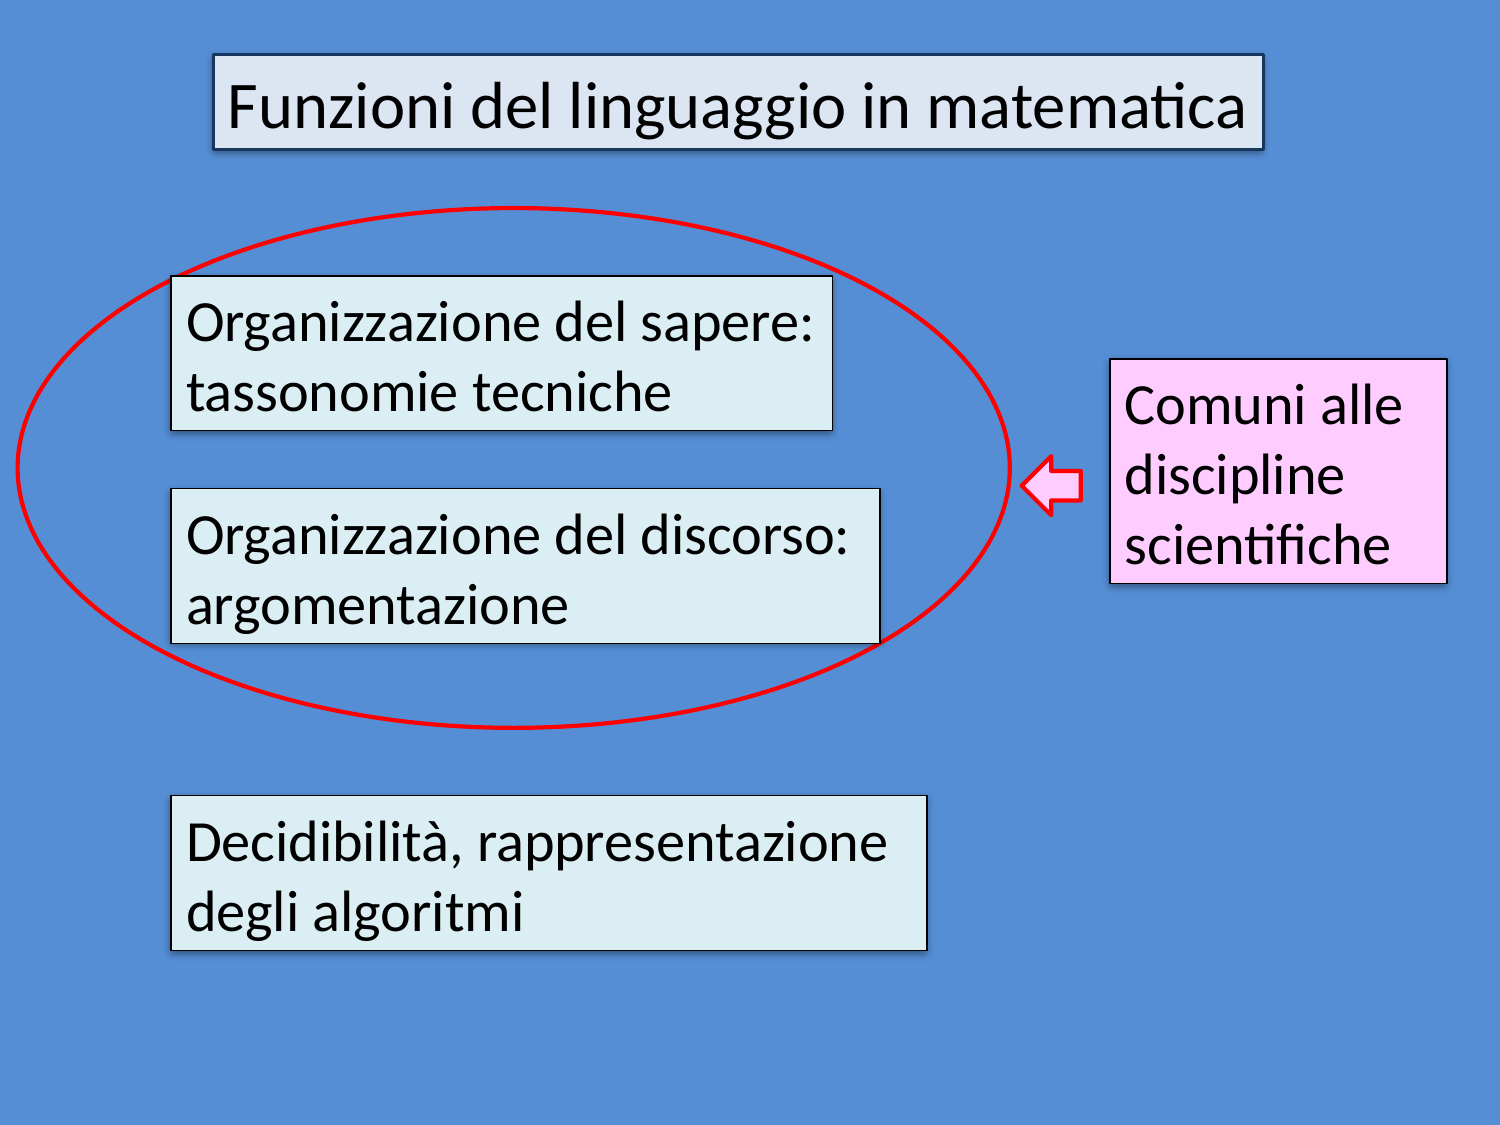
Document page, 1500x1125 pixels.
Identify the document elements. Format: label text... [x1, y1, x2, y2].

text_box [1019, 454, 1083, 518]
text_box Funzioni del linguaggio in matematica [212, 54, 1264, 150]
text_box Comuni alle discipline scientifiche [1109, 358, 1448, 584]
text_box Organizzazione del sapere: tassonomie tecniche [170, 275, 833, 431]
text_box Organizzazione del discorso: argomentazione [170, 488, 881, 644]
text_box Decidibilità, rappresentazione degli algoritmi [170, 795, 928, 951]
text_box [15, 205, 1012, 730]
